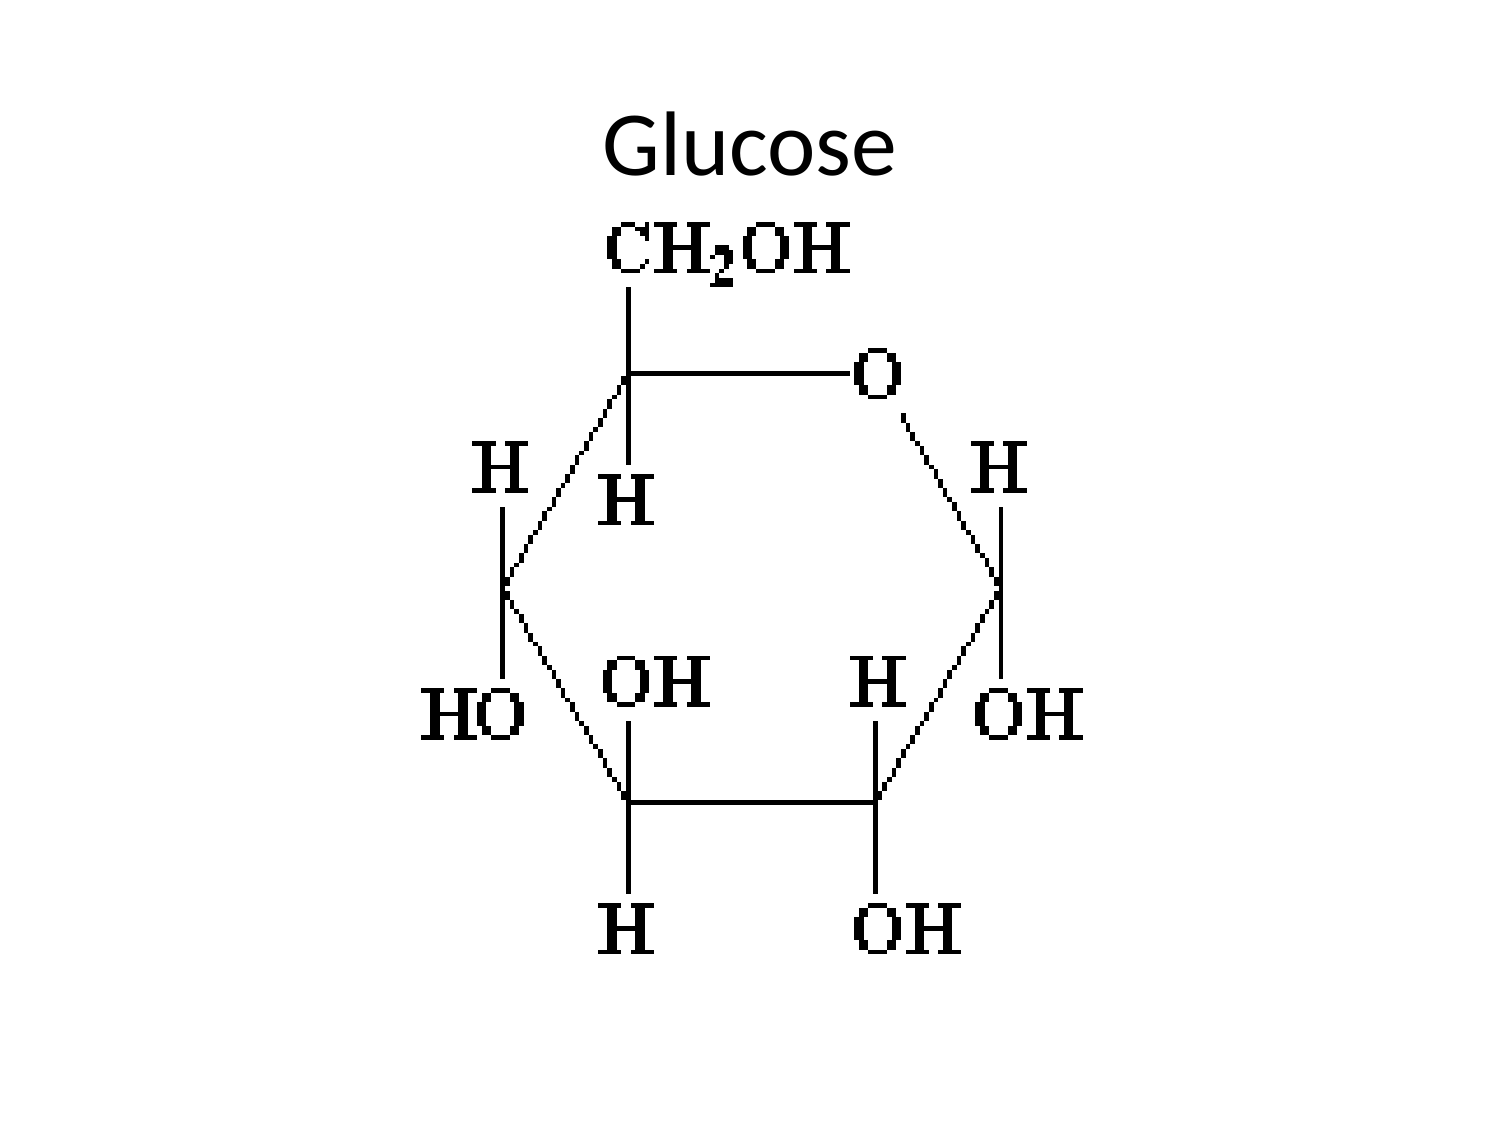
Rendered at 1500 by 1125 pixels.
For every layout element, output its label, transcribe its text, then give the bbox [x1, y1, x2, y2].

title Glucose [75, 45, 1425, 233]
picture [374, 162, 1126, 1020]
